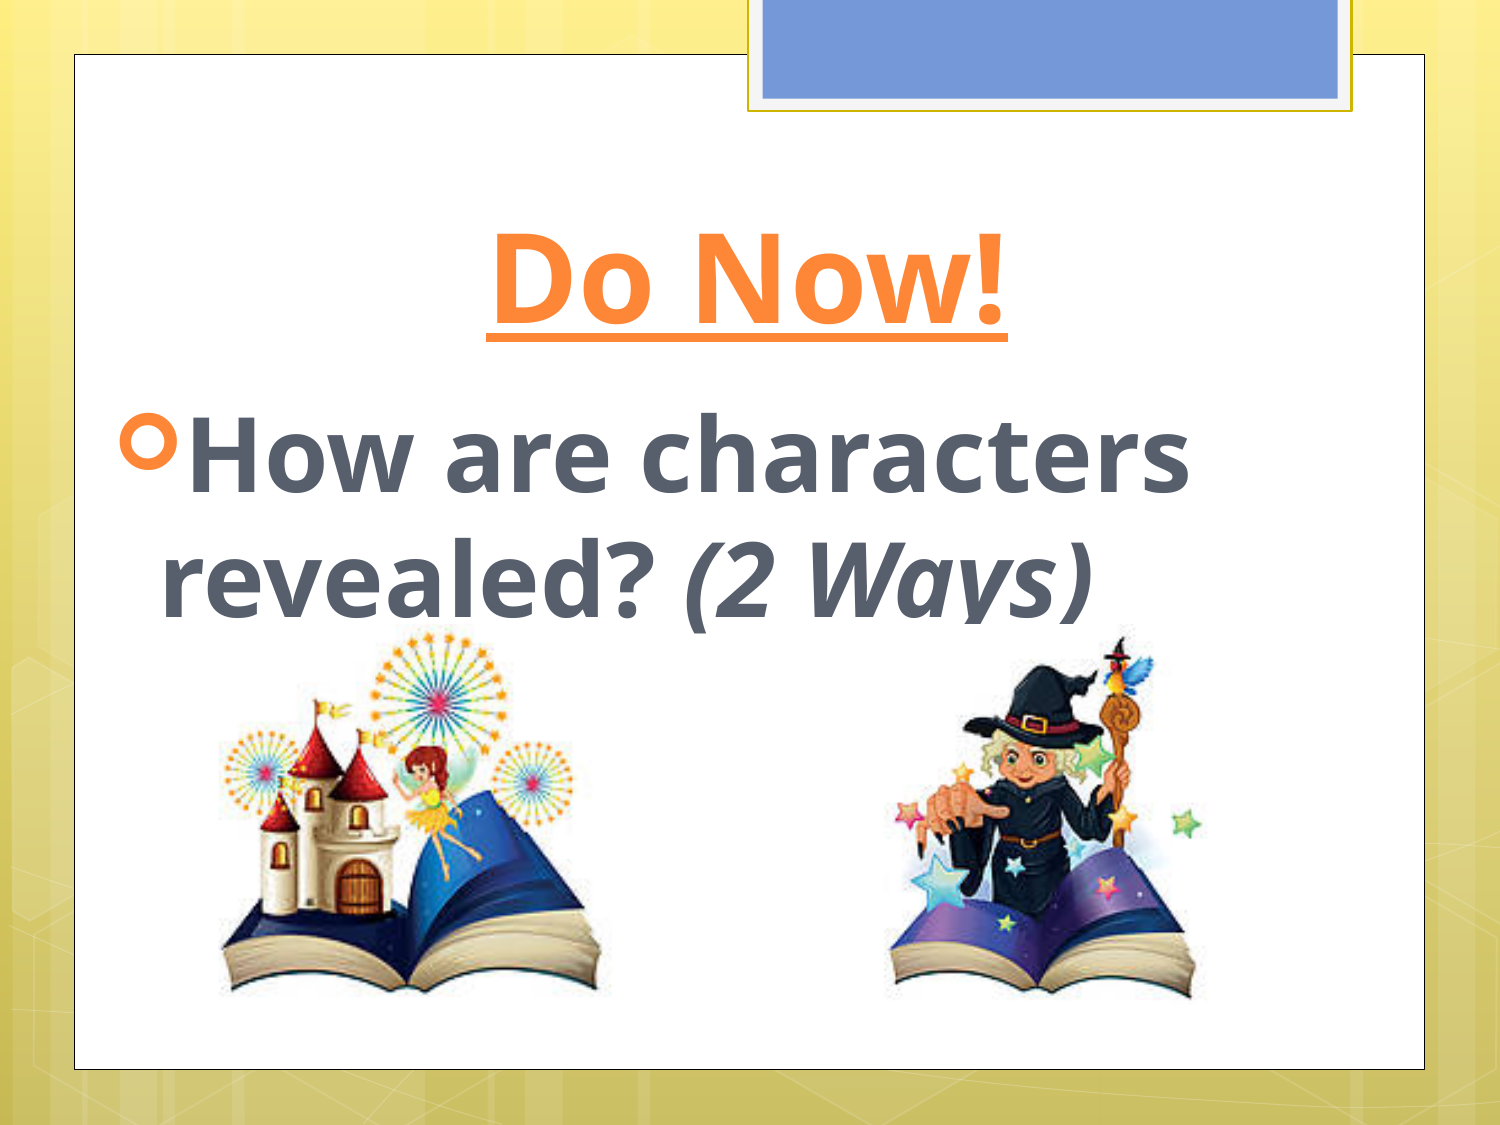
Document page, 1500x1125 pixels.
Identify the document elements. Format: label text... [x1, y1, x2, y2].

picture [199, 624, 617, 1005]
picture [849, 624, 1213, 1005]
list How are characters revealed? (2 Ways) [87, 381, 1413, 957]
title Do Now! [171, 168, 1324, 357]
